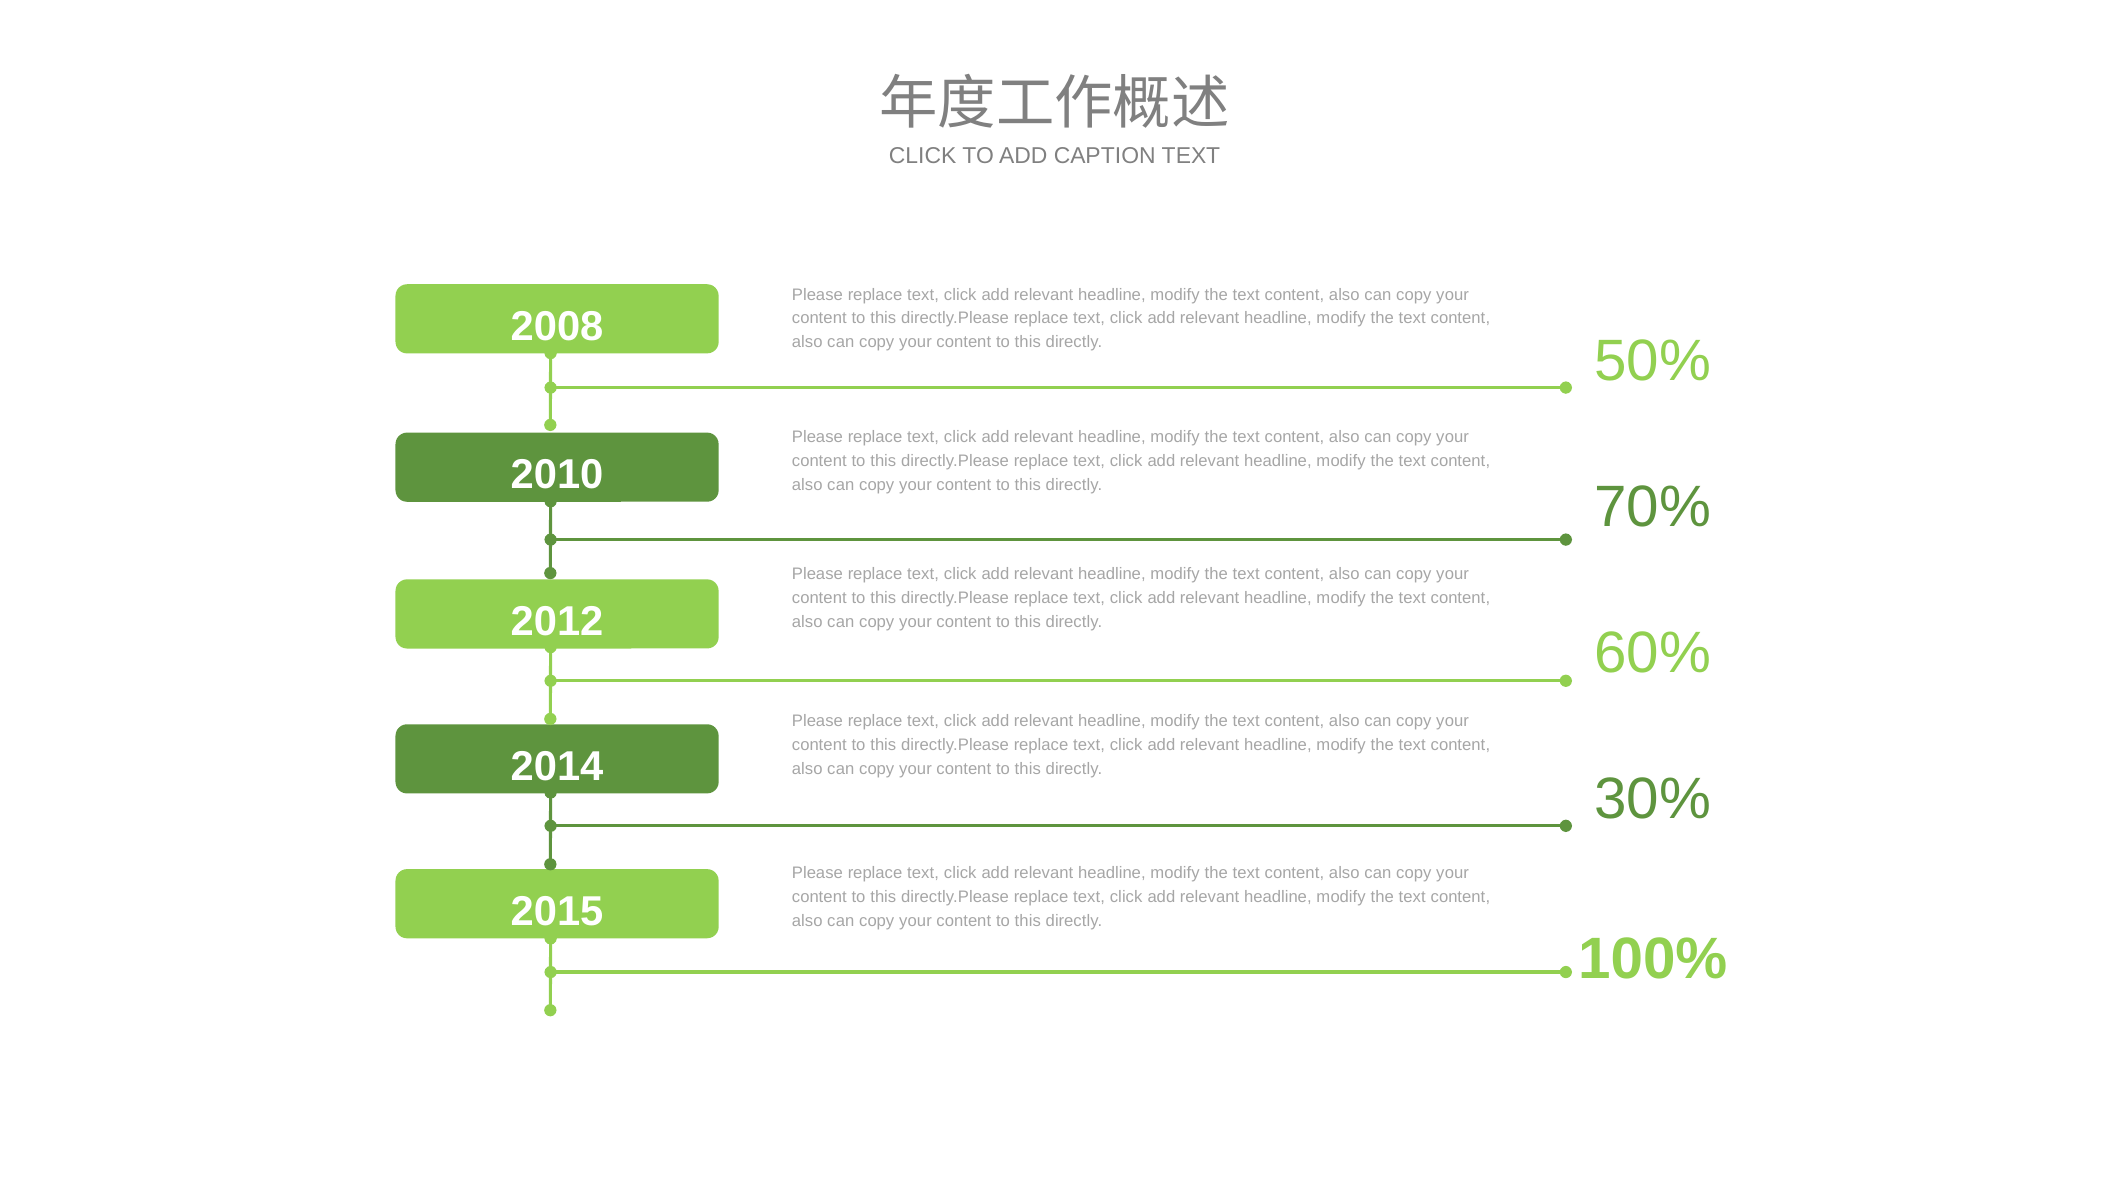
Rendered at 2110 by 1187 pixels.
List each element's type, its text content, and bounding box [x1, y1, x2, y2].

text_box Please replace text, click add relevant headline, modify the text content, also can copy your content to this directly.Please replace text, click add relevant headline, modify the text content, also can copy your content to this directly. [791, 858, 1525, 930]
text_box 30% [1595, 752, 1710, 839]
text_box Please replace text, click add relevant headline, modify the text content, also can copy your content to this directly.Please replace text, click add relevant headline, modify the text content, also can copy your content to this directly. [791, 706, 1525, 779]
text_box 2015 [394, 868, 720, 940]
text_box 2008 [394, 283, 720, 355]
text_box 2014 [394, 723, 720, 795]
text_box 70% [1595, 460, 1710, 547]
text_box Please replace text, click add relevant headline, modify the text content, also can copy your content to this directly.Please replace text, click add relevant headline, modify the text content, also can copy your content to this directly. [791, 422, 1525, 494]
text_box 2010 [394, 431, 720, 503]
text_box 年度工作概述 [865, 65, 1245, 136]
text_box CLICK TO ADD CAPTION TEXT [865, 140, 1245, 168]
text_box 50% [1595, 314, 1710, 401]
text_box Please replace text, click add relevant headline, modify the text content, also can copy your content to this directly.Please replace text, click add relevant headline, modify the text content, also can copy your content to this directly. [791, 559, 1525, 632]
text_box 60% [1595, 606, 1710, 693]
text_box 100% [1578, 897, 1728, 985]
text_box 2012 [394, 578, 720, 650]
text_box Please replace text, click add relevant headline, modify the text content, also can copy your content to this directly.Please replace text, click add relevant headline, modify the text content, also can copy your content to this directly. [791, 279, 1525, 352]
